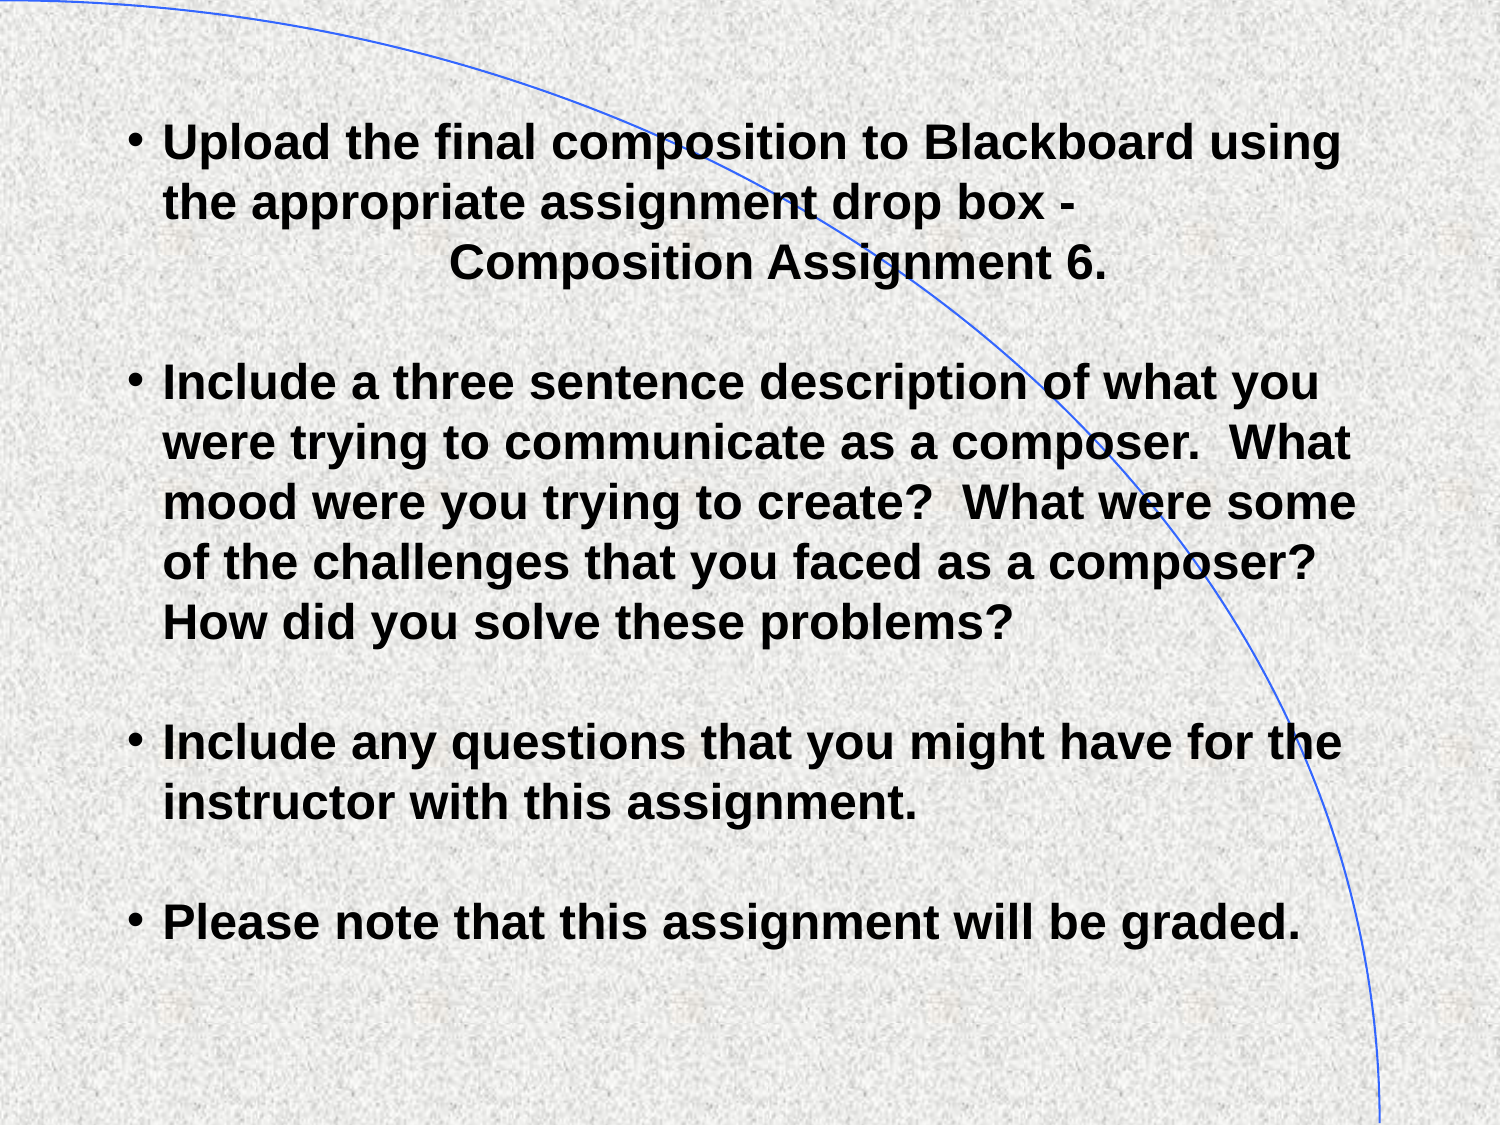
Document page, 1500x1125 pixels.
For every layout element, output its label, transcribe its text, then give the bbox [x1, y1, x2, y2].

text_box Upload the final composition to Blackboard using the appropriate assignment drop box - Composition Assignment 6. Include a three sentence description of what you were trying to communicate as a composer. What mood were you trying to create? What were some of the challenges that you faced as a composer? How did you solve these problems? Include any questions that you might have for the instructor with this assignment. Please note that this assignment will be graded. [112, 101, 1412, 957]
picture [0, 0, 1500, 1125]
